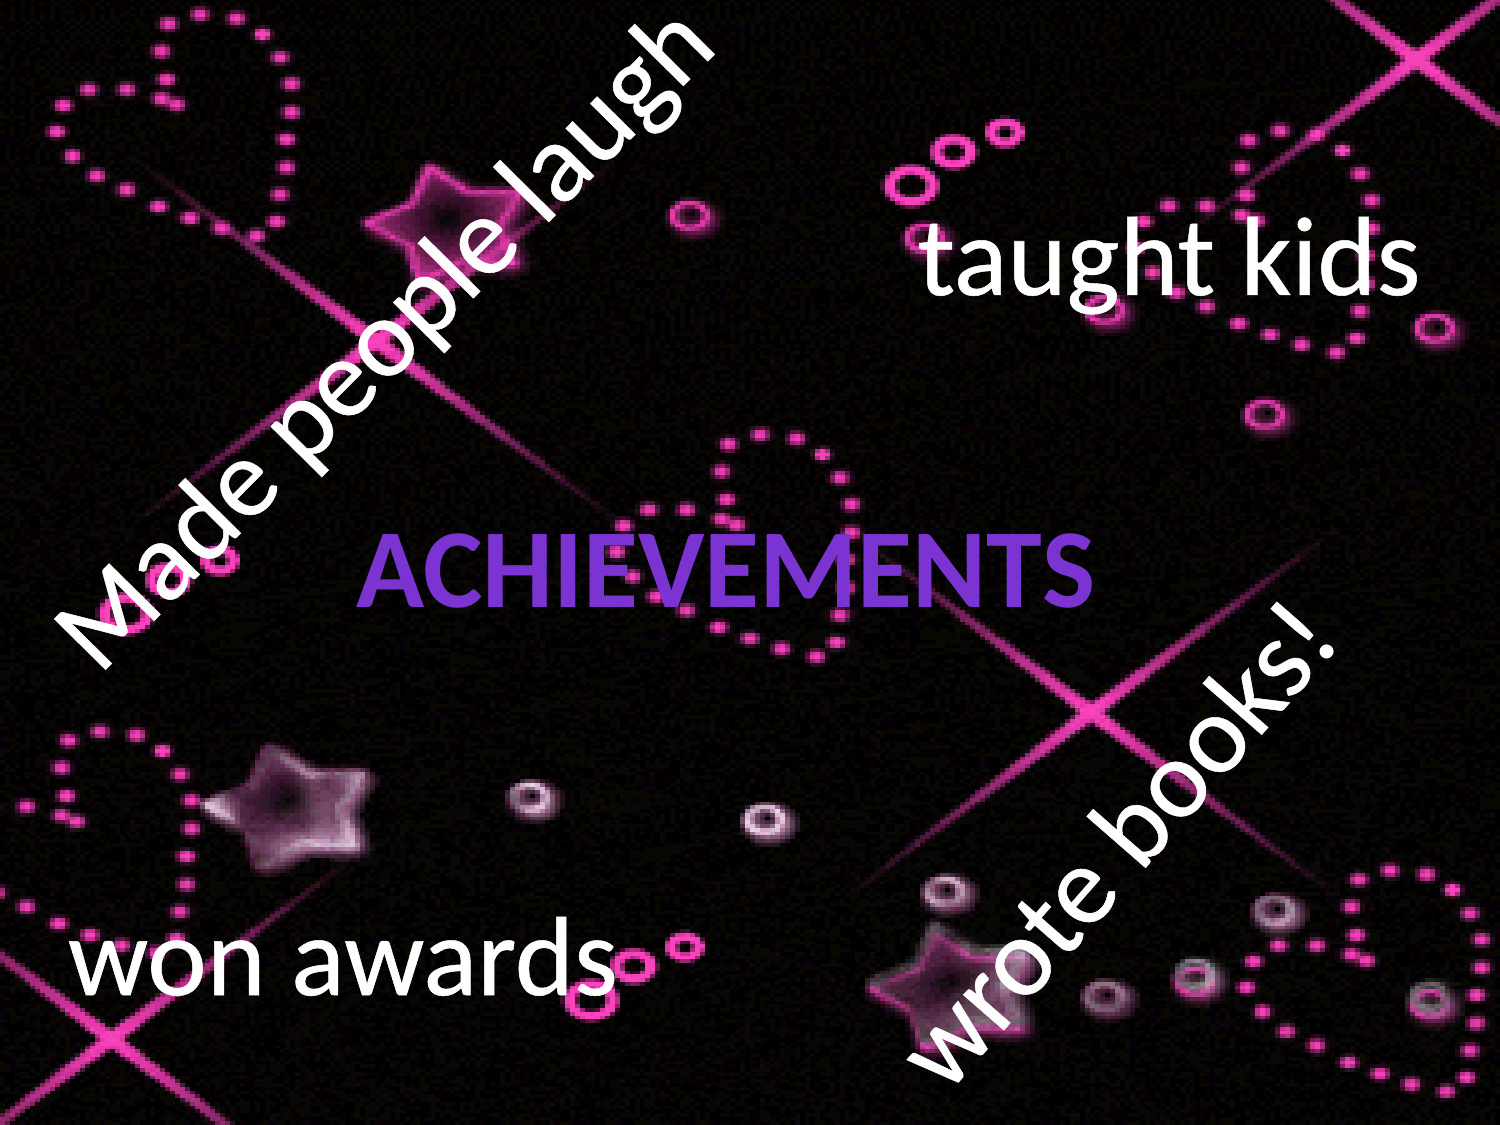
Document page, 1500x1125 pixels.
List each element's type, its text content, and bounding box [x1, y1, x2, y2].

text_box Made people laugh [3, 0, 751, 708]
text_box won awards [52, 874, 634, 1025]
picture [0, 0, 1500, 1125]
text_box Achievements [341, 487, 1137, 638]
text_box taught kids [902, 174, 1437, 325]
text_box wrote books! [846, 550, 1376, 1125]
